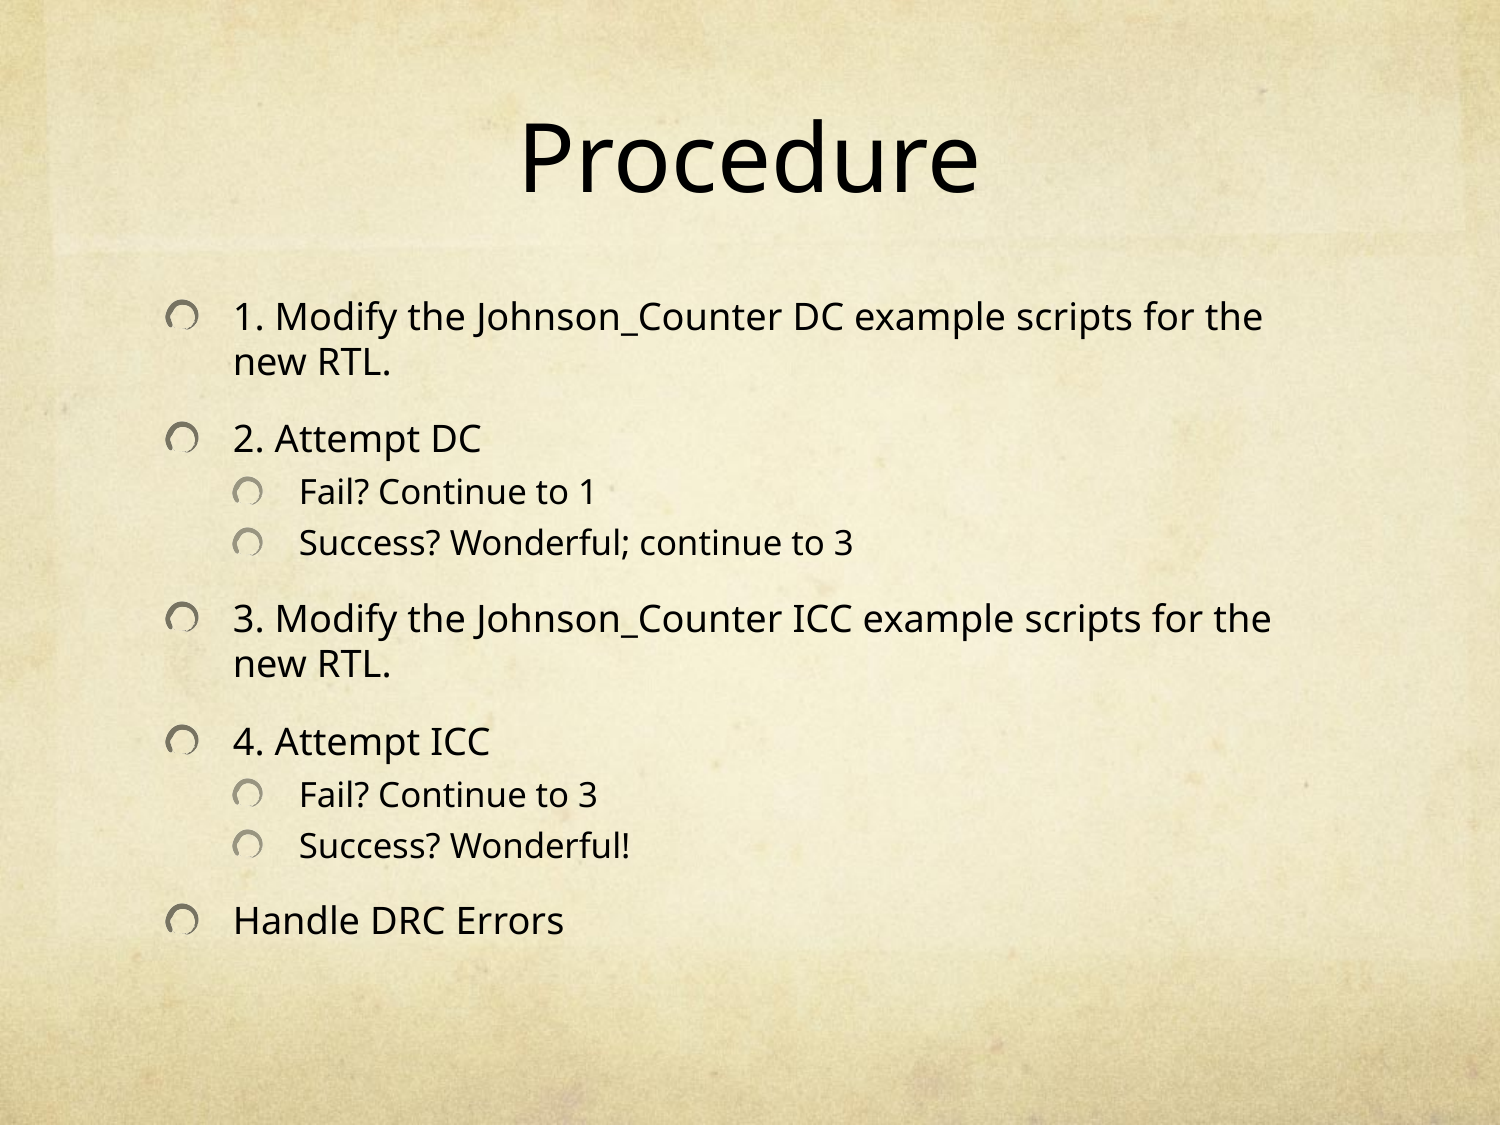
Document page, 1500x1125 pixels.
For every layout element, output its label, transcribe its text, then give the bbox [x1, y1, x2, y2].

title Procedure [150, 82, 1350, 225]
picture [0, 0, 1500, 1125]
list 1. Modify the Johnson_Counter DC example scripts for the new RTL. 2. Attempt DC Fail? Continue to 1 Success? Wonderful; continue to 3 3. Modify the Johnson_Counter ICC example scripts for the new RTL. 4. Attempt ICC Fail? Continue to 3 Success? Wonderful! Handle DRC Errors [150, 284, 1350, 950]
